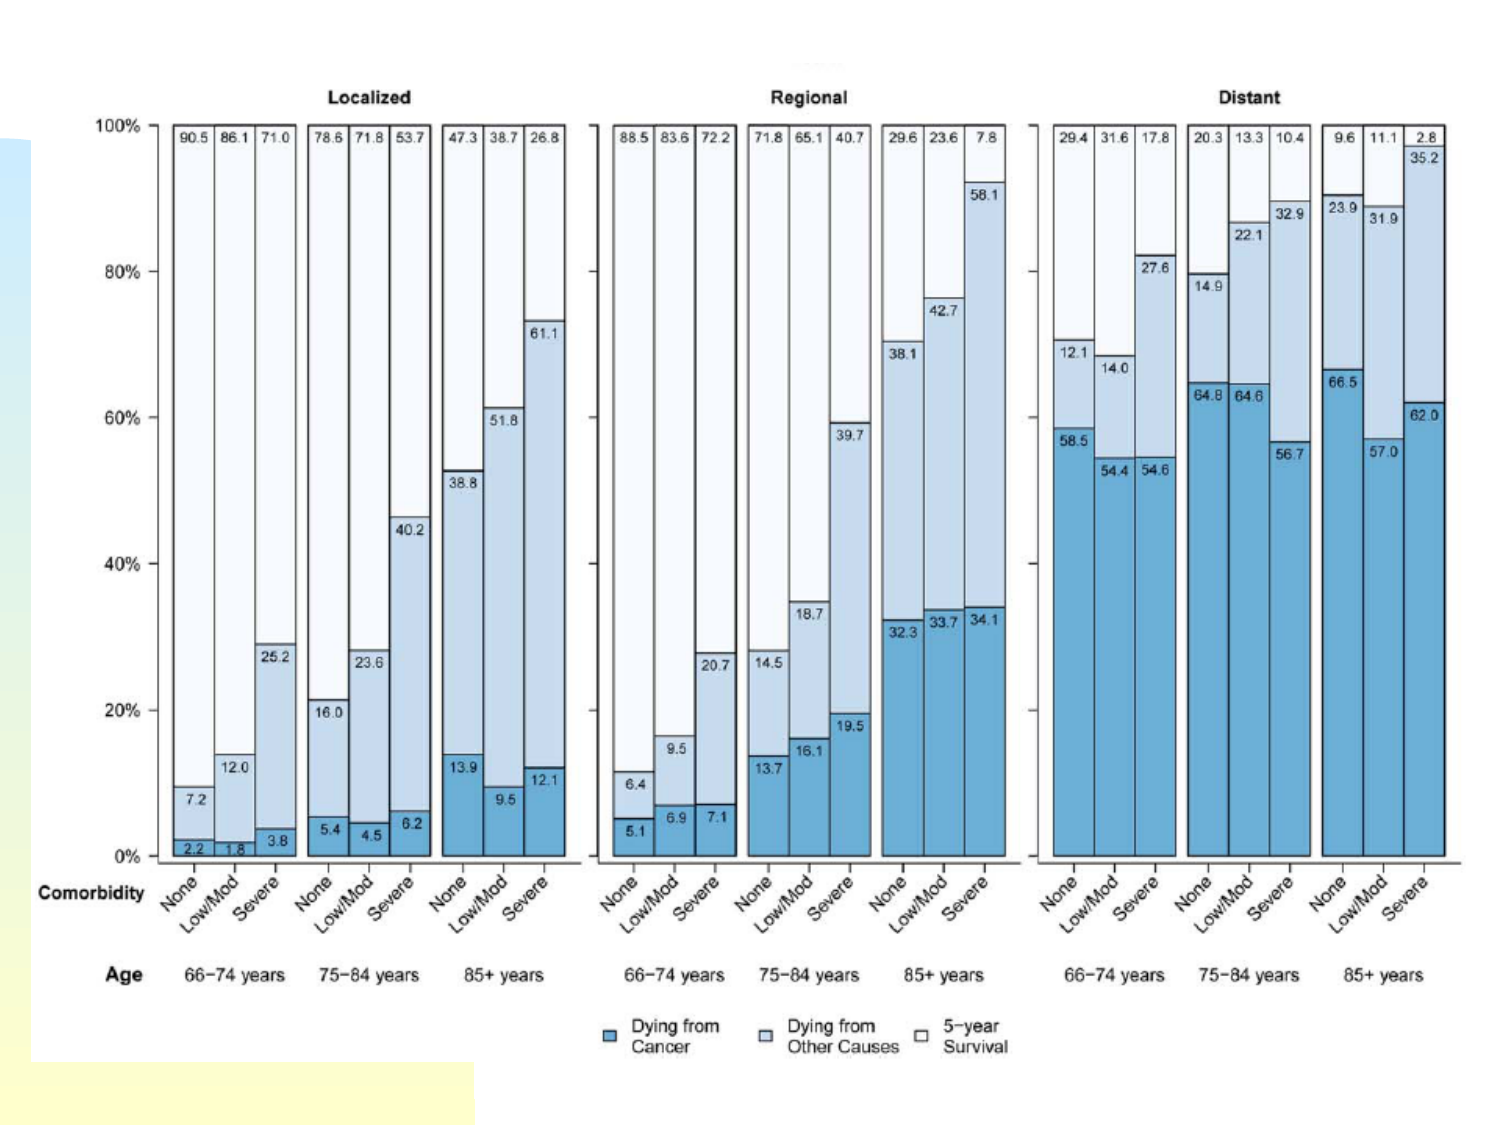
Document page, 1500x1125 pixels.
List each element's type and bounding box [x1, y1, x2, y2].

picture [30, 63, 1469, 1062]
